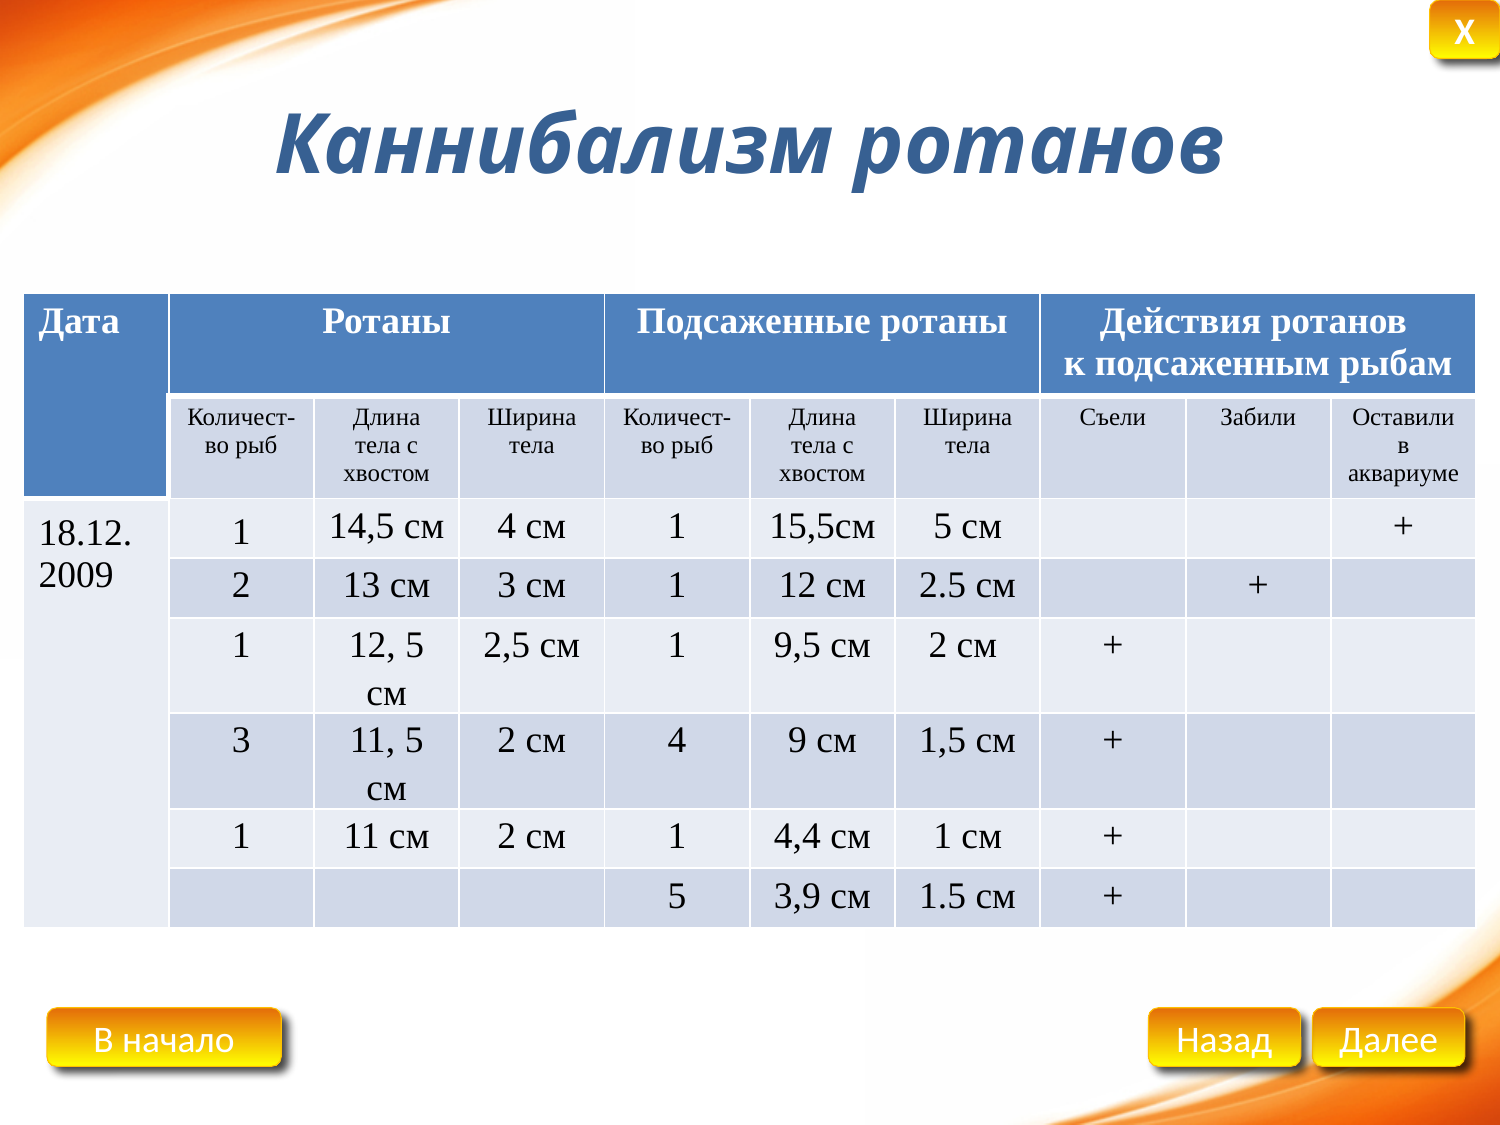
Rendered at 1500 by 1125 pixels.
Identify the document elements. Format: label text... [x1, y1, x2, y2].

table_cell [460, 869, 604, 927]
table_cell 9 см [751, 714, 894, 808]
table_cell Количест-во рыб [171, 399, 313, 498]
table_cell Длина тела с хвостом [315, 399, 458, 498]
table_cell 2,5 см [460, 619, 604, 712]
table_cell 11 см [315, 810, 458, 867]
table_cell 18.12. 2009 [24, 501, 168, 927]
table_cell Ширина тела [896, 399, 1039, 498]
table_cell + [1041, 619, 1185, 712]
table_cell + [1041, 714, 1185, 808]
table_cell [1187, 810, 1330, 867]
table_cell 3,9 см [751, 869, 894, 927]
table_cell 2 см [460, 810, 604, 867]
table_cell + [1041, 810, 1185, 867]
table_cell 11, 5 см [315, 714, 458, 808]
table_cell [1041, 559, 1185, 617]
table_cell [315, 869, 458, 927]
table_cell 2 [170, 559, 313, 617]
table_cell [1332, 559, 1475, 617]
table_cell [1332, 810, 1475, 867]
table_cell 5 см [896, 499, 1039, 557]
table_cell + [1187, 559, 1330, 617]
title Каннибализм ротанов [0, 46, 1500, 235]
table_cell 5 [605, 869, 749, 927]
table_header Дата [24, 294, 168, 496]
table_cell [1187, 869, 1330, 927]
table_cell 1 [170, 619, 313, 712]
table_cell Длина тела с хвостом [751, 399, 894, 498]
table_cell 1 [170, 810, 313, 867]
table_cell 4 см [460, 499, 604, 557]
table_cell 1.5 см [896, 869, 1039, 927]
table_cell 3 см [460, 559, 604, 617]
table_cell Ширина тела [460, 399, 604, 498]
table_cell 1 [170, 499, 313, 557]
table_header Подсаженные ротаны [605, 294, 1039, 393]
table_cell 2.5 см [896, 559, 1039, 617]
table_cell Забили [1187, 399, 1330, 498]
table_cell [1332, 714, 1475, 808]
table_cell 15,5см [751, 499, 894, 557]
table_cell [1332, 619, 1475, 712]
table_cell 14,5 см [315, 499, 458, 557]
table_cell 13 см [315, 559, 458, 617]
picture [0, 235, 1500, 1125]
table_cell [1041, 499, 1185, 557]
table_cell 12 см [751, 559, 894, 617]
table_cell + [1332, 499, 1475, 557]
table_header Ротаны [170, 294, 604, 393]
table_cell 4,4 см [751, 810, 894, 867]
table_cell [1187, 619, 1330, 712]
table_cell 4 [605, 714, 749, 808]
table_cell 2 см [460, 714, 604, 808]
picture [0, 0, 1434, 46]
table_cell Съели [1041, 399, 1185, 498]
table_cell 1 [605, 499, 749, 557]
table_cell Оставили в аквариуме [1332, 399, 1475, 498]
table_header Действия ротанов к подсаженным рыбам [1041, 294, 1475, 393]
table_cell 1 [605, 619, 749, 712]
table_cell [1332, 869, 1475, 927]
table_cell + [1041, 869, 1185, 927]
table_cell 9,5 см [751, 619, 894, 712]
table_cell 2 см [896, 619, 1039, 712]
table_cell 12, 5 см [315, 619, 458, 712]
table_cell 1,5 см [896, 714, 1039, 808]
table_cell Количест-во рыб [605, 399, 749, 498]
table_cell 3 [170, 714, 313, 808]
table_cell 1 [605, 559, 749, 617]
table_cell [1187, 499, 1330, 557]
table_cell [170, 869, 313, 927]
table_cell 1 см [896, 810, 1039, 867]
table_cell 1 [605, 810, 749, 867]
table_cell [1187, 714, 1330, 808]
